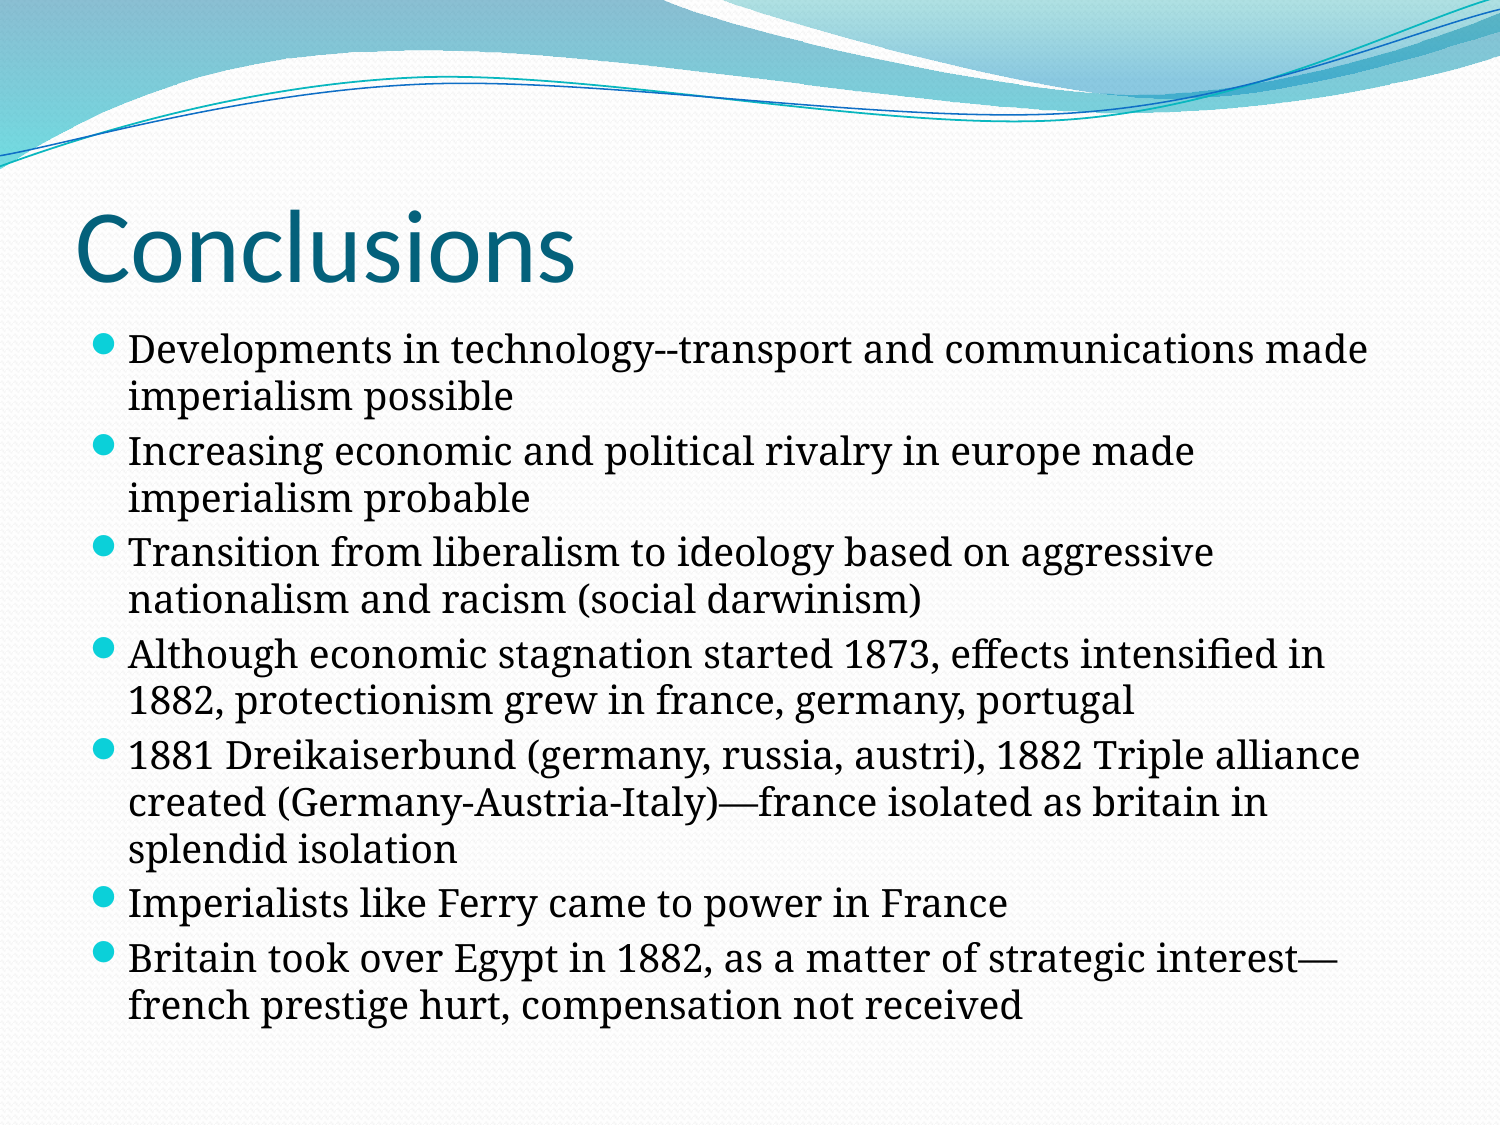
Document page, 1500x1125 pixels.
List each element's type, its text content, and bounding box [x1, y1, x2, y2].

title Conclusions [75, 115, 1425, 303]
list Developments in technology--transport and communications made imperialism possible Increasing economic and political rivalry in europe made imperialism probable Transition from liberalism to ideology based on aggressive nationalism and racism (social darwinism) Although economic stagnation started 1873, effects intensified in 1882, protectionism grew in france, germany, portugal 1881 Dreikaiserbund (germany, russia, austri), 1882 Triple alliance created (Germany-Austria-Italy)—france isolated as britain in splendid isolation Imperialists like Ferry came to power in France Britain took over Egypt in 1882, as a matter of strategic interest—french prestige hurt, compensation not received [75, 317, 1425, 1038]
